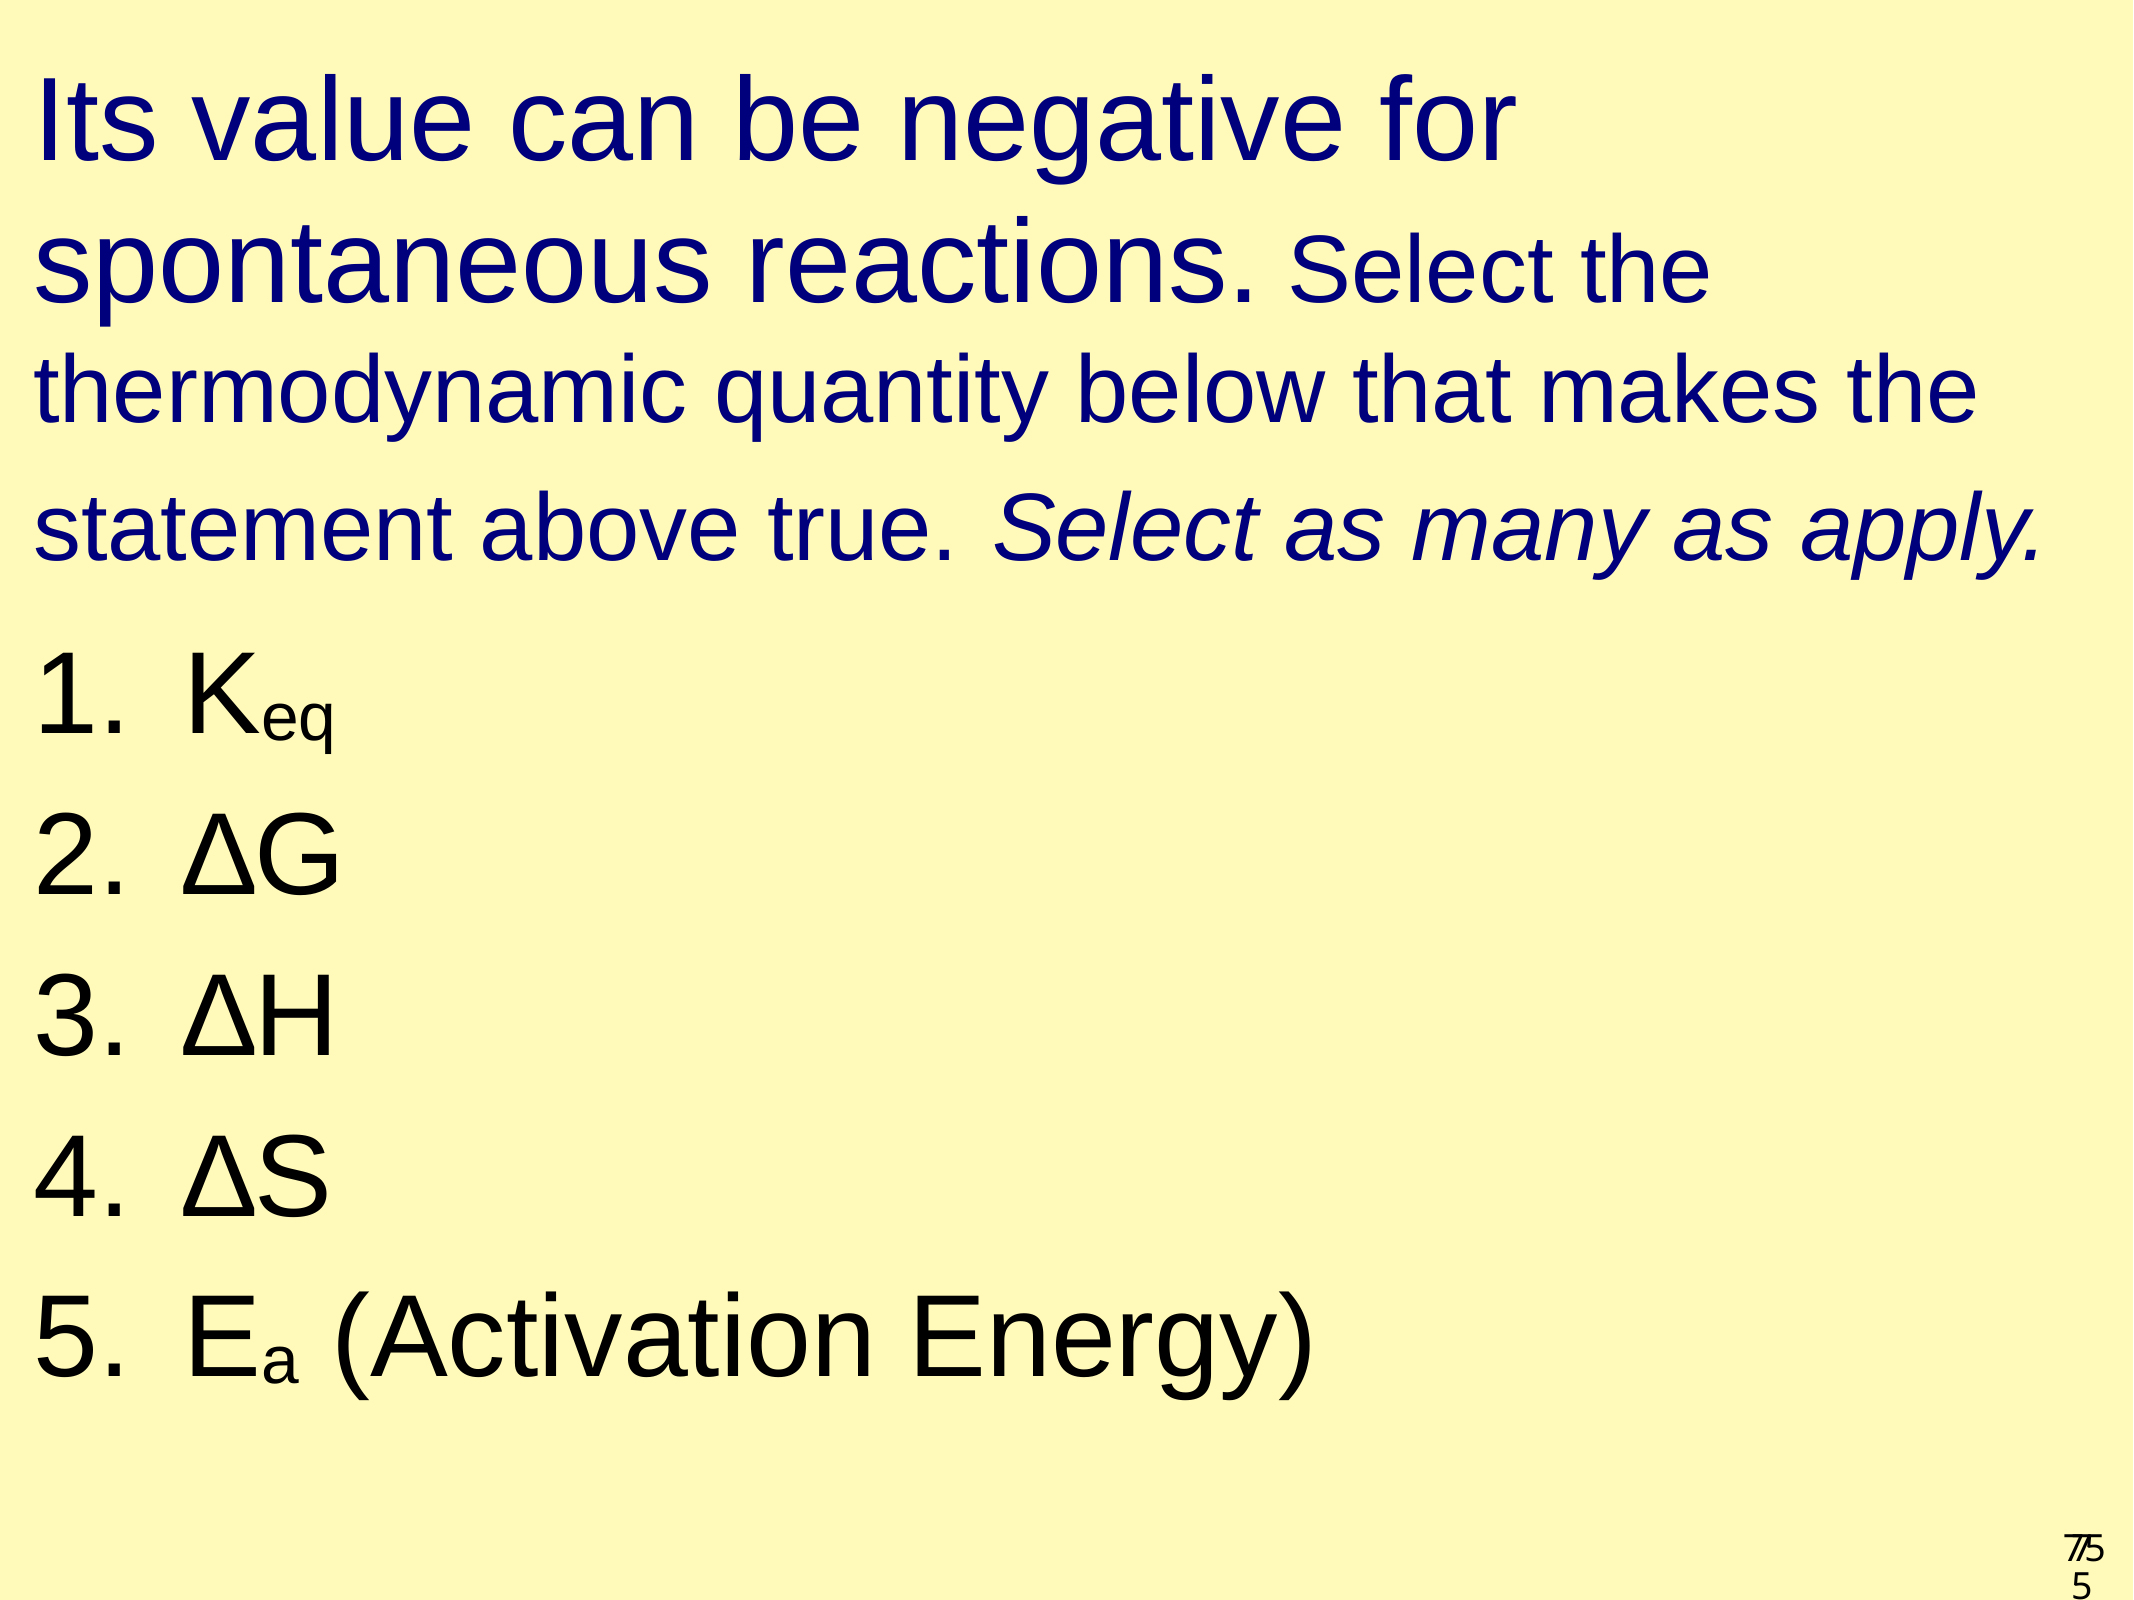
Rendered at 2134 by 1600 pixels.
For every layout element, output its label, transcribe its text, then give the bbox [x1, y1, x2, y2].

title Its value can be negative for spontaneous reactions. Select the thermodynamic quantity below that makes the statement above true. Select as many as apply. [32, 41, 2116, 616]
text_box 75 [2056, 1516, 2113, 1578]
list Keq ∆G ∆H ∆S Ea (Activation Energy) [32, 616, 2116, 1578]
